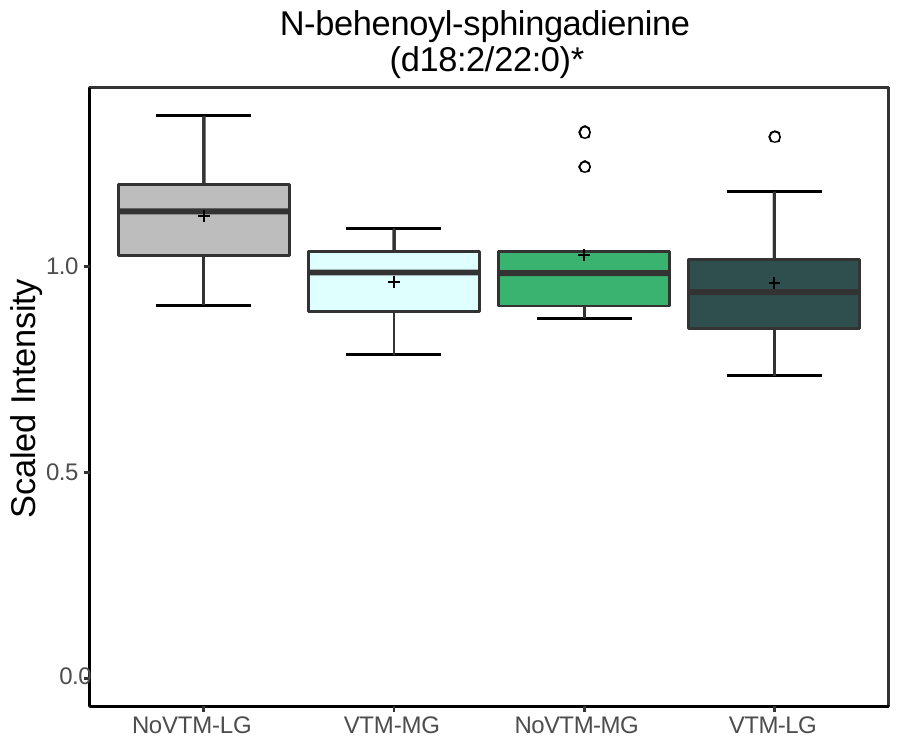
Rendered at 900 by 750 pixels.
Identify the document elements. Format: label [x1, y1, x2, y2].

footer [57, 661, 95, 750]
text_box [1, 248, 82, 521]
title [130, 0, 770, 86]
text_box [83, 86, 891, 738]
slide_number [130, 713, 257, 750]
